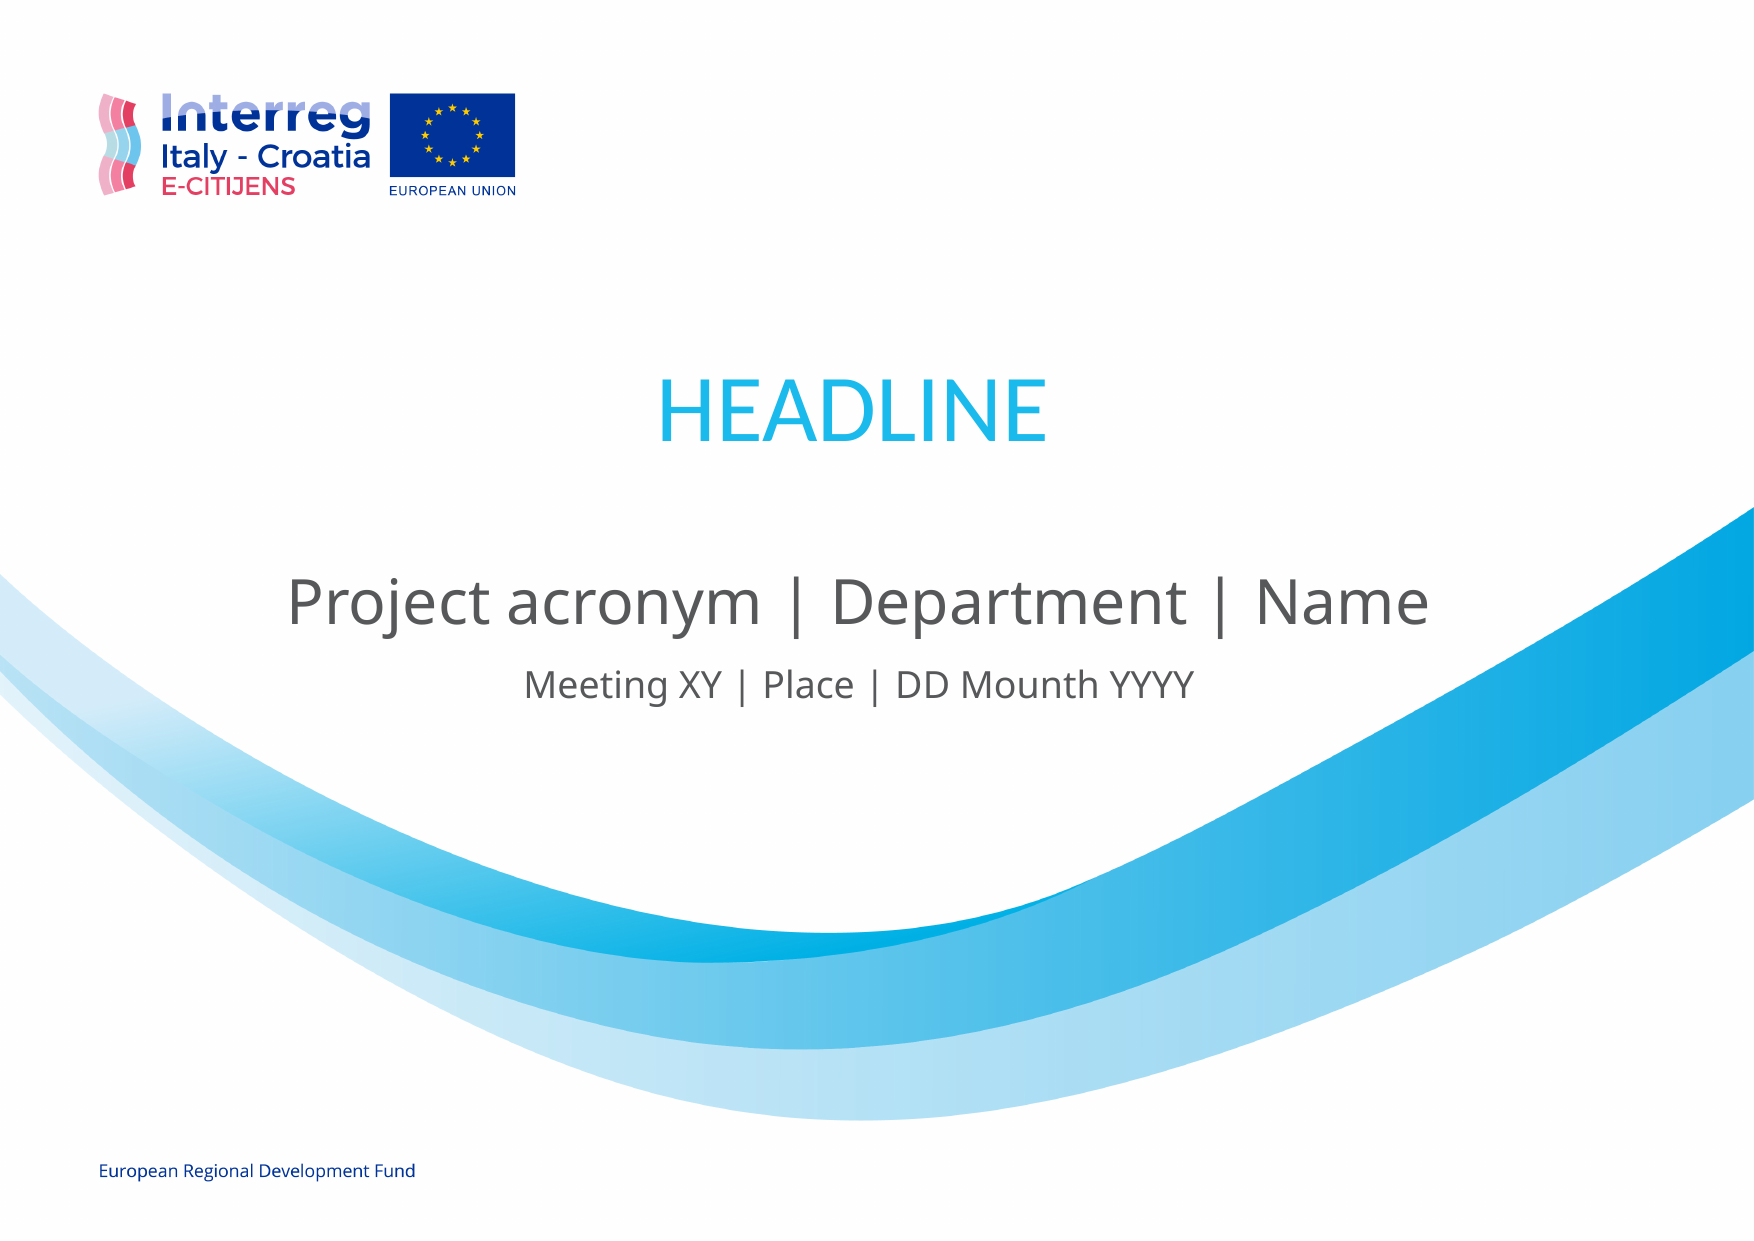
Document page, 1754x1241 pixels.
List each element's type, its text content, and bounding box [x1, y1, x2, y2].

picture [0, 0, 1754, 1241]
text_box Meeting XY | Place | DD Mounth YYYY [156, 652, 1563, 716]
text_box Project acronym | Department | Name [156, 553, 1563, 646]
text_box HEADLINE [427, 337, 1279, 470]
